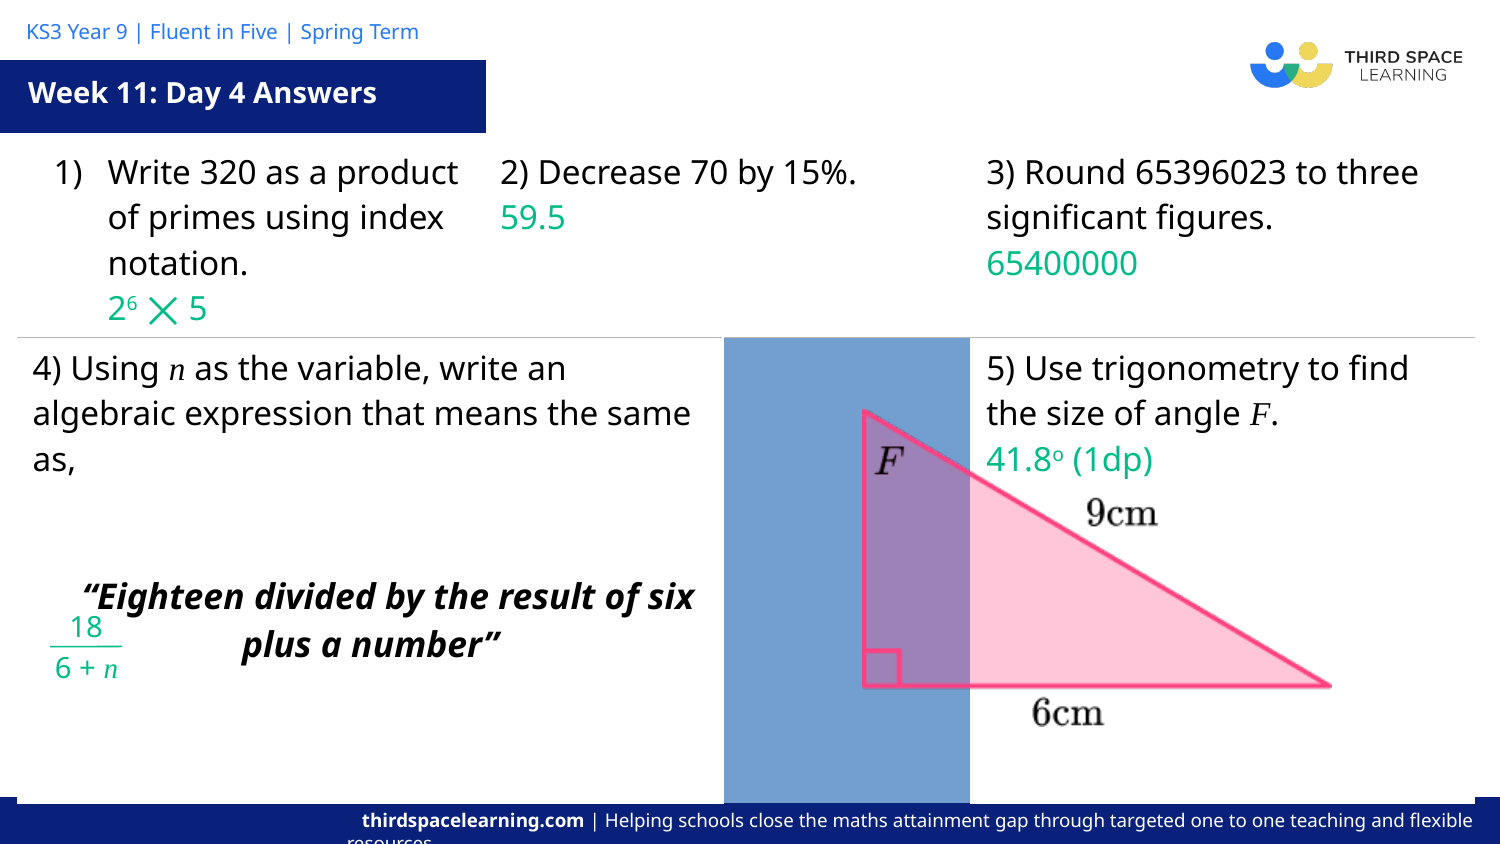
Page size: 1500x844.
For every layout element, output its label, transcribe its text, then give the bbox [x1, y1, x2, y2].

table_header 3) Round 65396023 to three significant figures. 65400000 [972, 142, 1474, 337]
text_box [49, 608, 123, 685]
table_header 2) Decrease 70 by 15%. 59.5 [486, 142, 970, 337]
picture [1250, 33, 1465, 99]
table_cell 5) Use trigonometry to find the size of angle F. 41.8o (1dp) [972, 338, 1474, 802]
picture [862, 409, 1332, 727]
table_header Write 320 as a product of primes using index notation. 26 ⨉ 5 [19, 142, 484, 337]
text_box Week 11: Day 4 Answers [13, 59, 417, 125]
table_cell 4) Using n as the variable, write an algebraic expression that means the same as, “Eighteen divided by the result of six plus a number” [19, 338, 722, 802]
